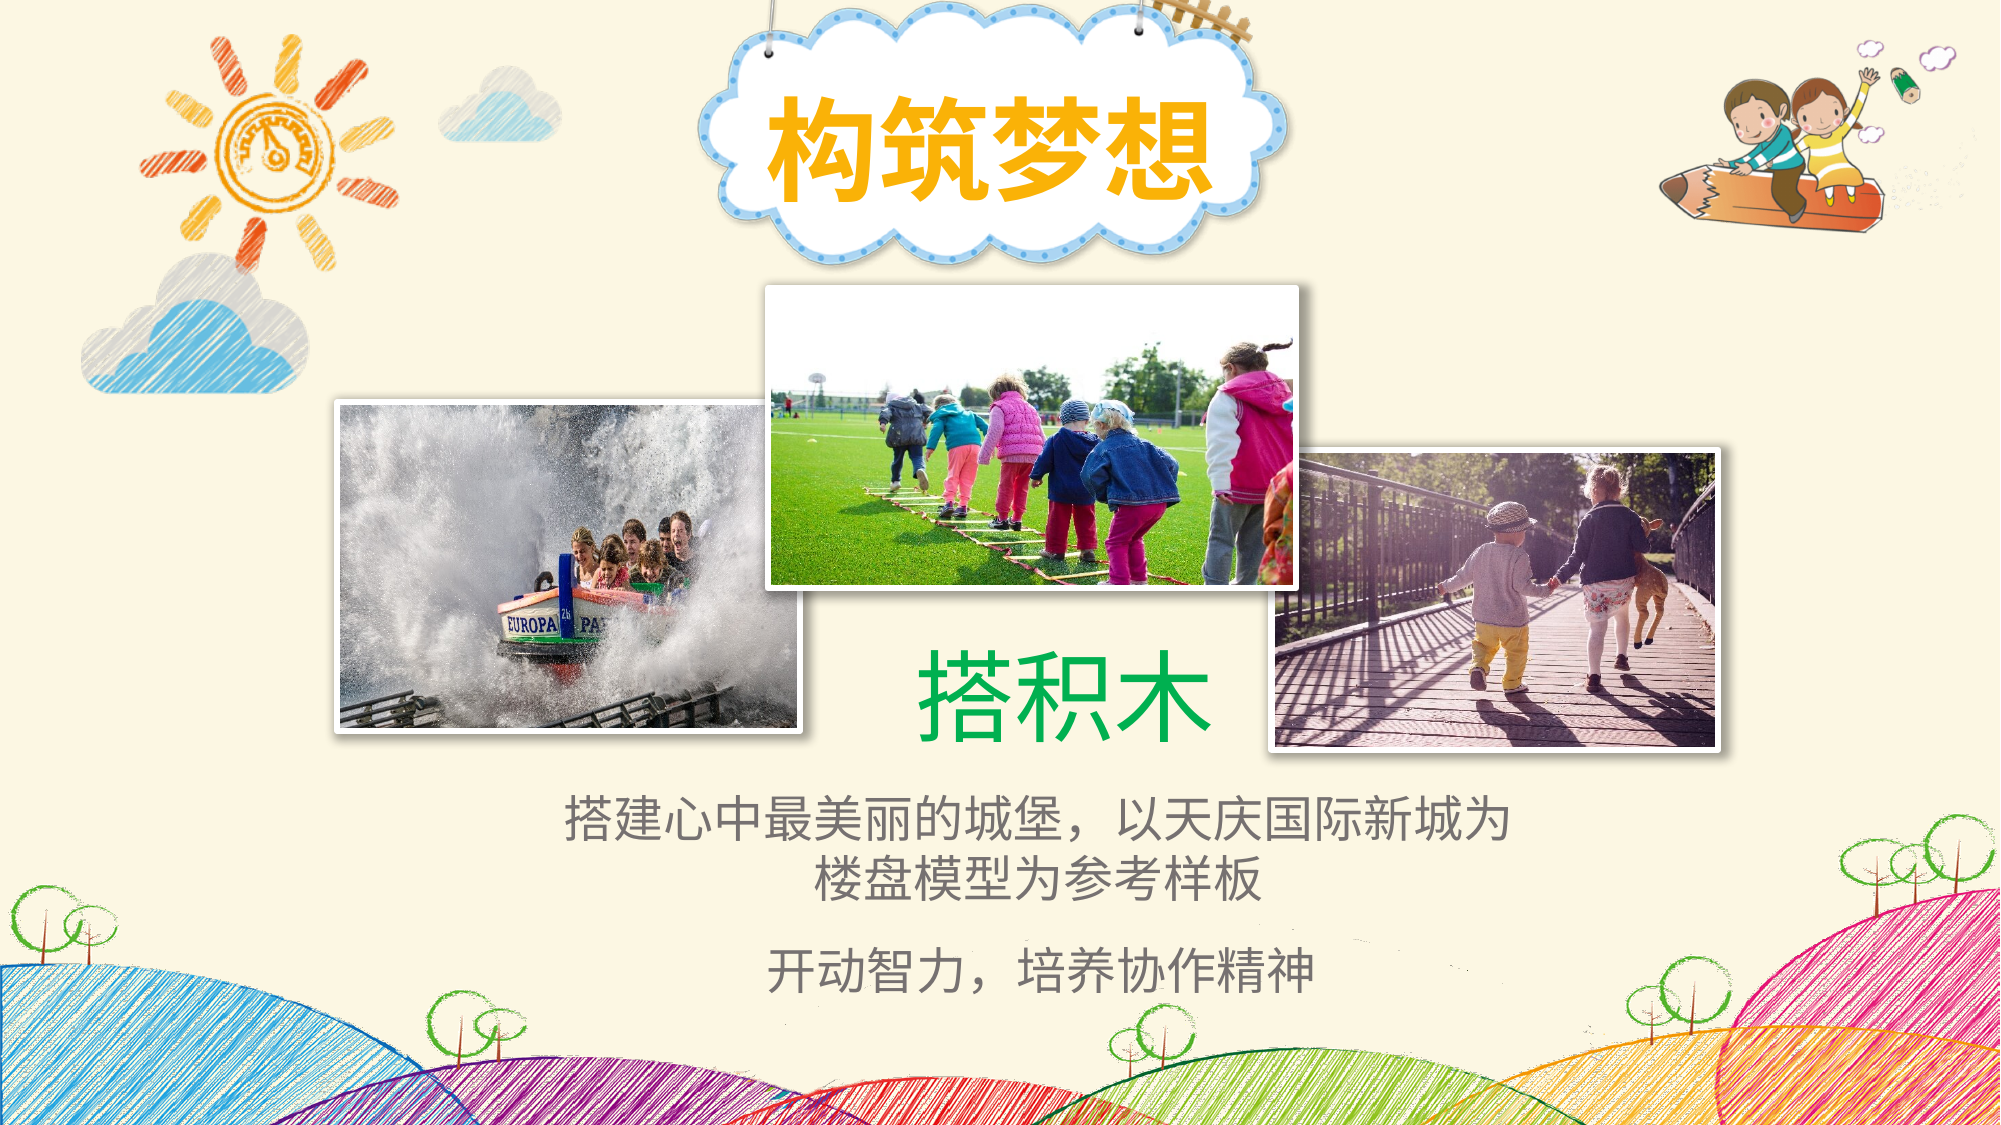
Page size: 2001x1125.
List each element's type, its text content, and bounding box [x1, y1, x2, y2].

picture [1602, 0, 2001, 304]
text_box 搭积木 [389, 627, 1740, 762]
text_box 构筑梦想 [751, 3, 1321, 225]
picture [81, 34, 563, 395]
picture [0, 813, 2000, 1125]
text_box 开动智力，培养协作精神 [751, 932, 1596, 1007]
picture [684, 0, 1308, 285]
picture [340, 291, 1715, 747]
text_box 搭建心中最美丽的城堡，以天庆国际新城为楼盘模型为参考样板 [538, 780, 1539, 916]
